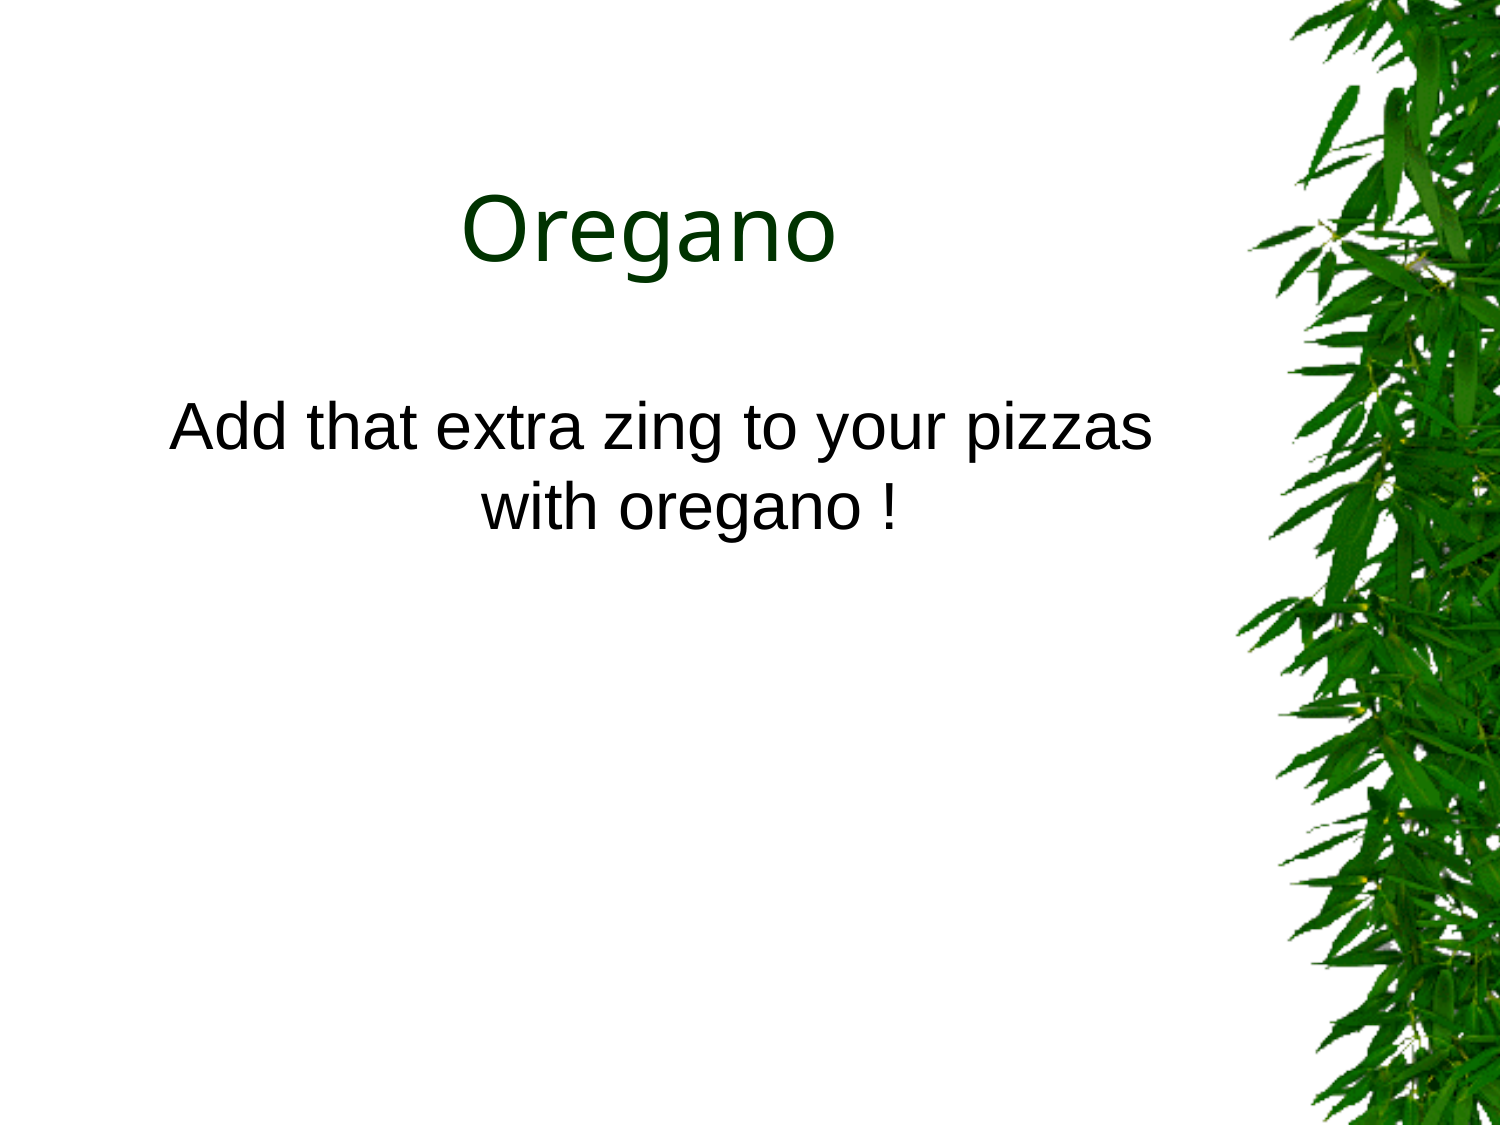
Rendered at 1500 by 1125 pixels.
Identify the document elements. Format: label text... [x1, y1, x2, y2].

list Add that extra zing to your pizzas with oregano ! [124, 374, 1201, 1001]
picture [1206, 0, 1500, 1125]
title Oregano [37, 162, 1263, 288]
